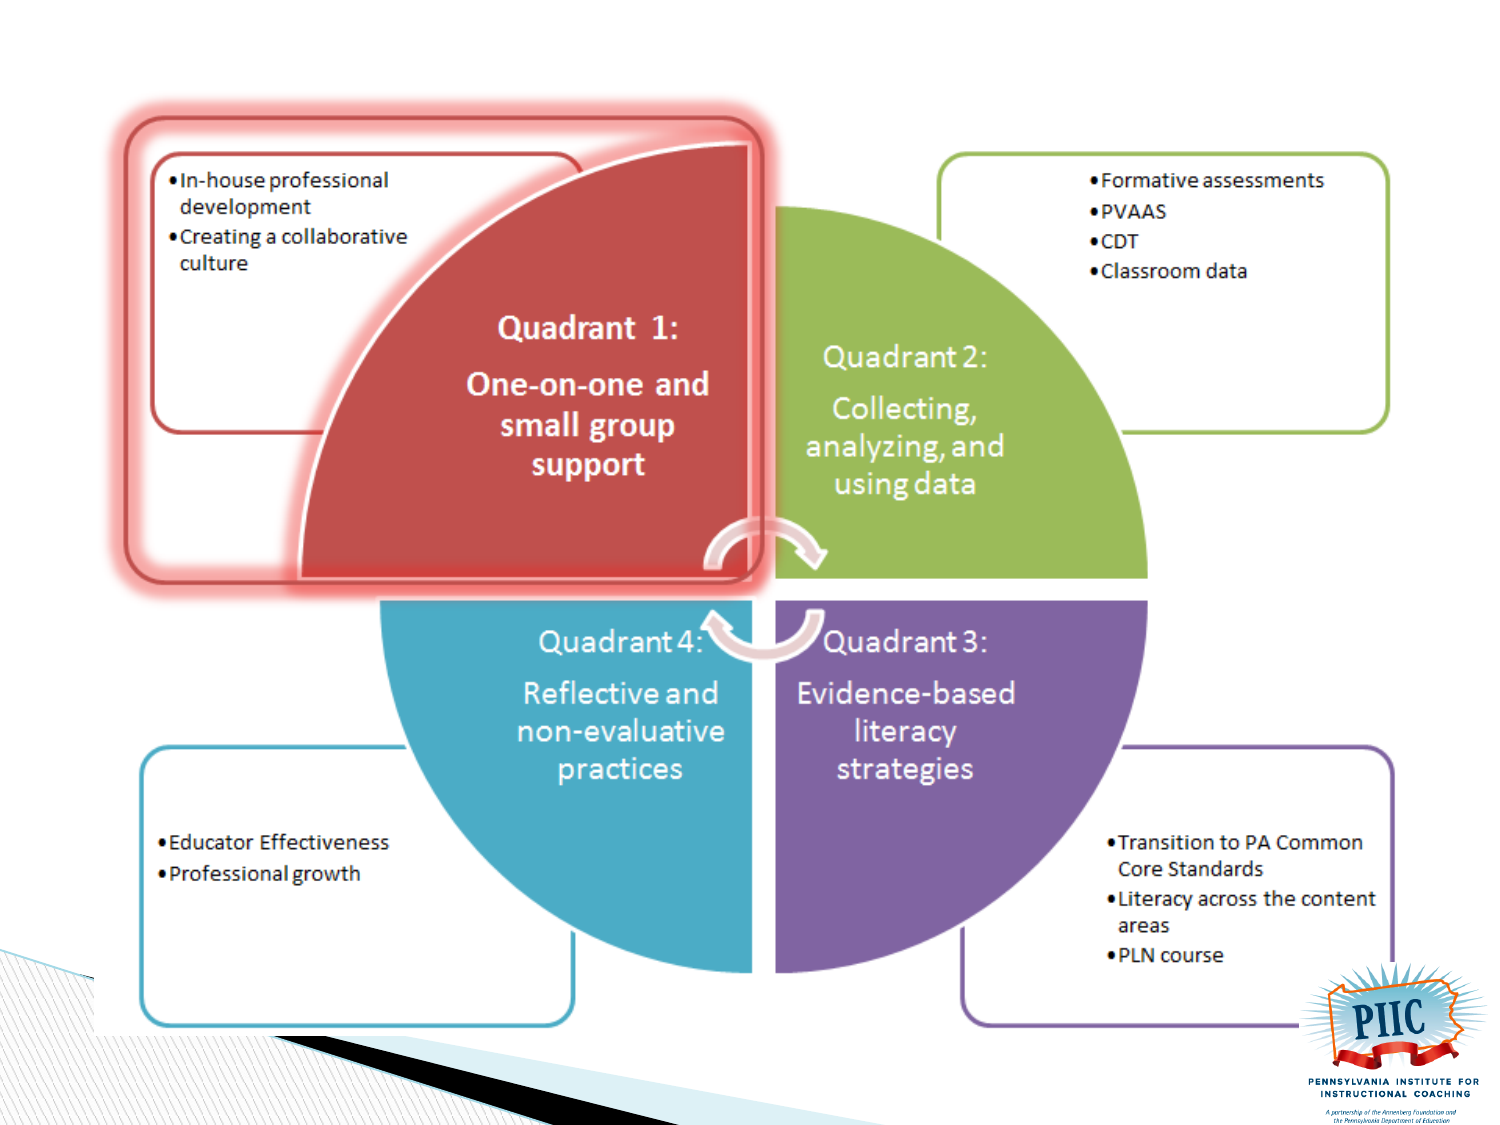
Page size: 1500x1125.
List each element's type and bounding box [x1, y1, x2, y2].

picture [94, 89, 1488, 1124]
